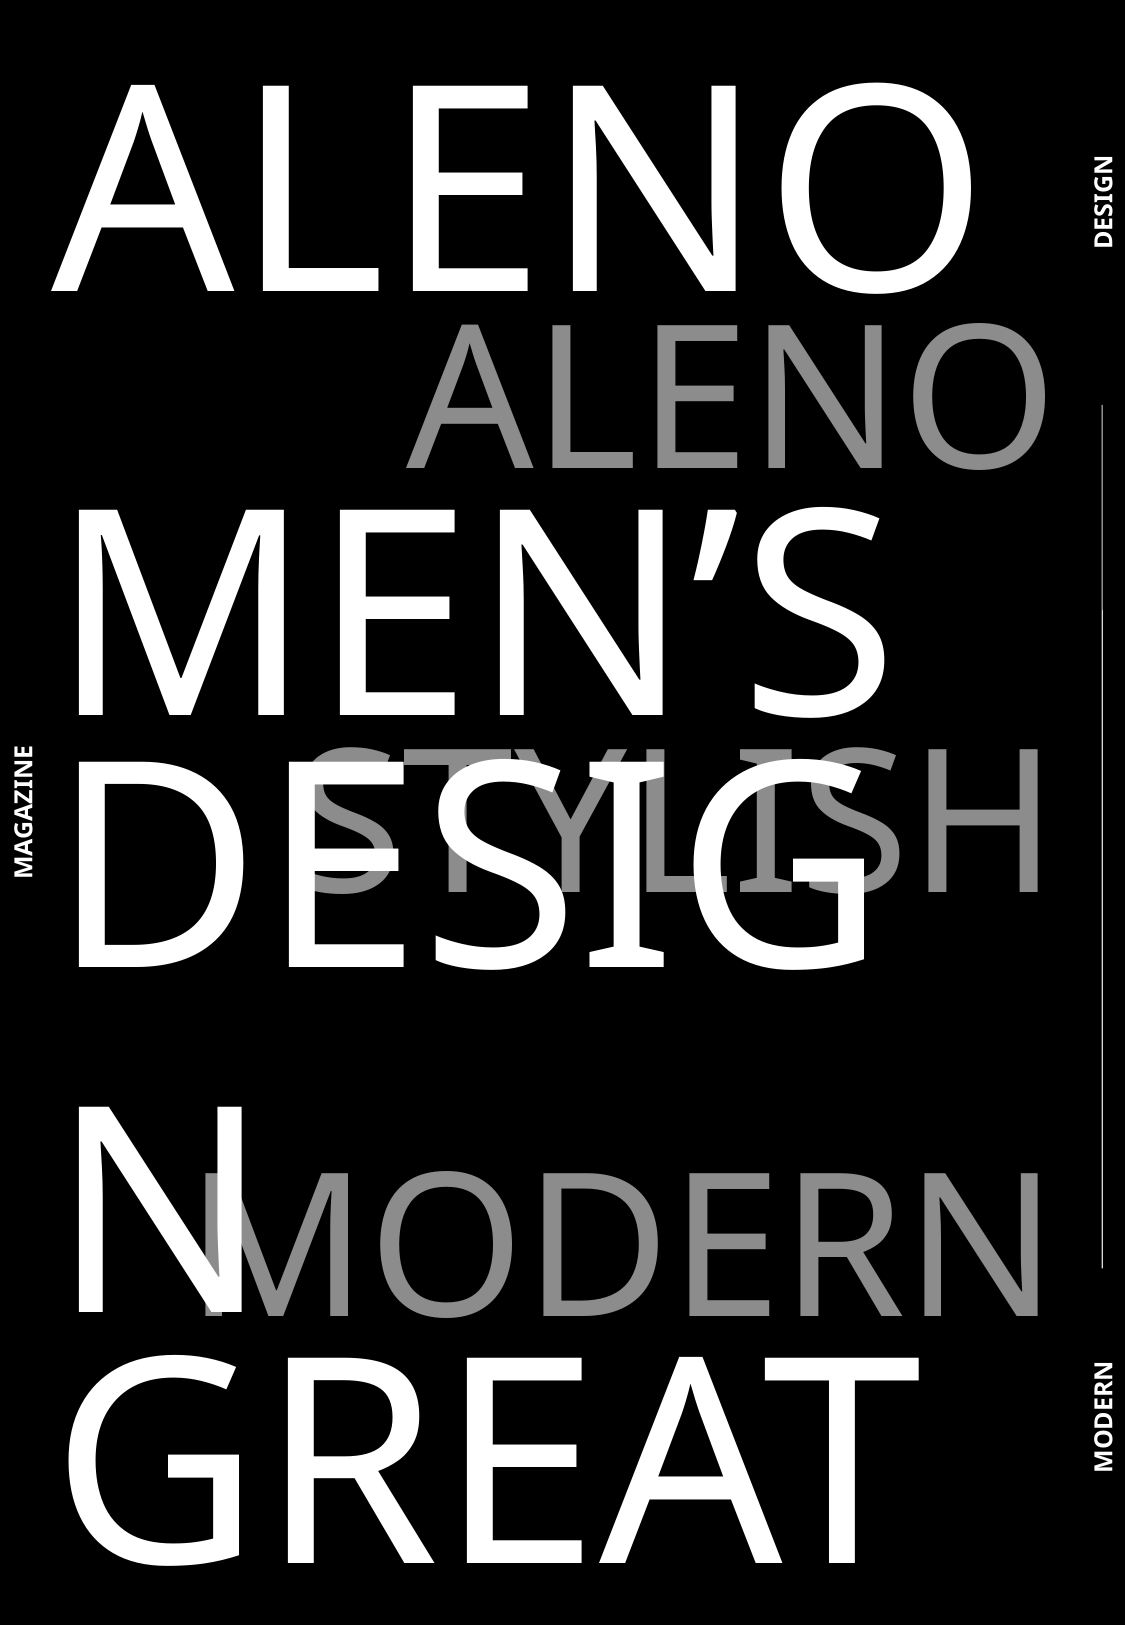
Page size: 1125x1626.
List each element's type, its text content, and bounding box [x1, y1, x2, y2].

text_box MODERN [36, 1109, 1073, 1268]
text_box GREAT [36, 1268, 1073, 1625]
text_box DESIGN [36, 672, 1073, 1109]
text_box ALENO [36, 0, 1073, 261]
text_box MEN’S [36, 420, 1073, 672]
text_box ALENO [36, 261, 1073, 420]
